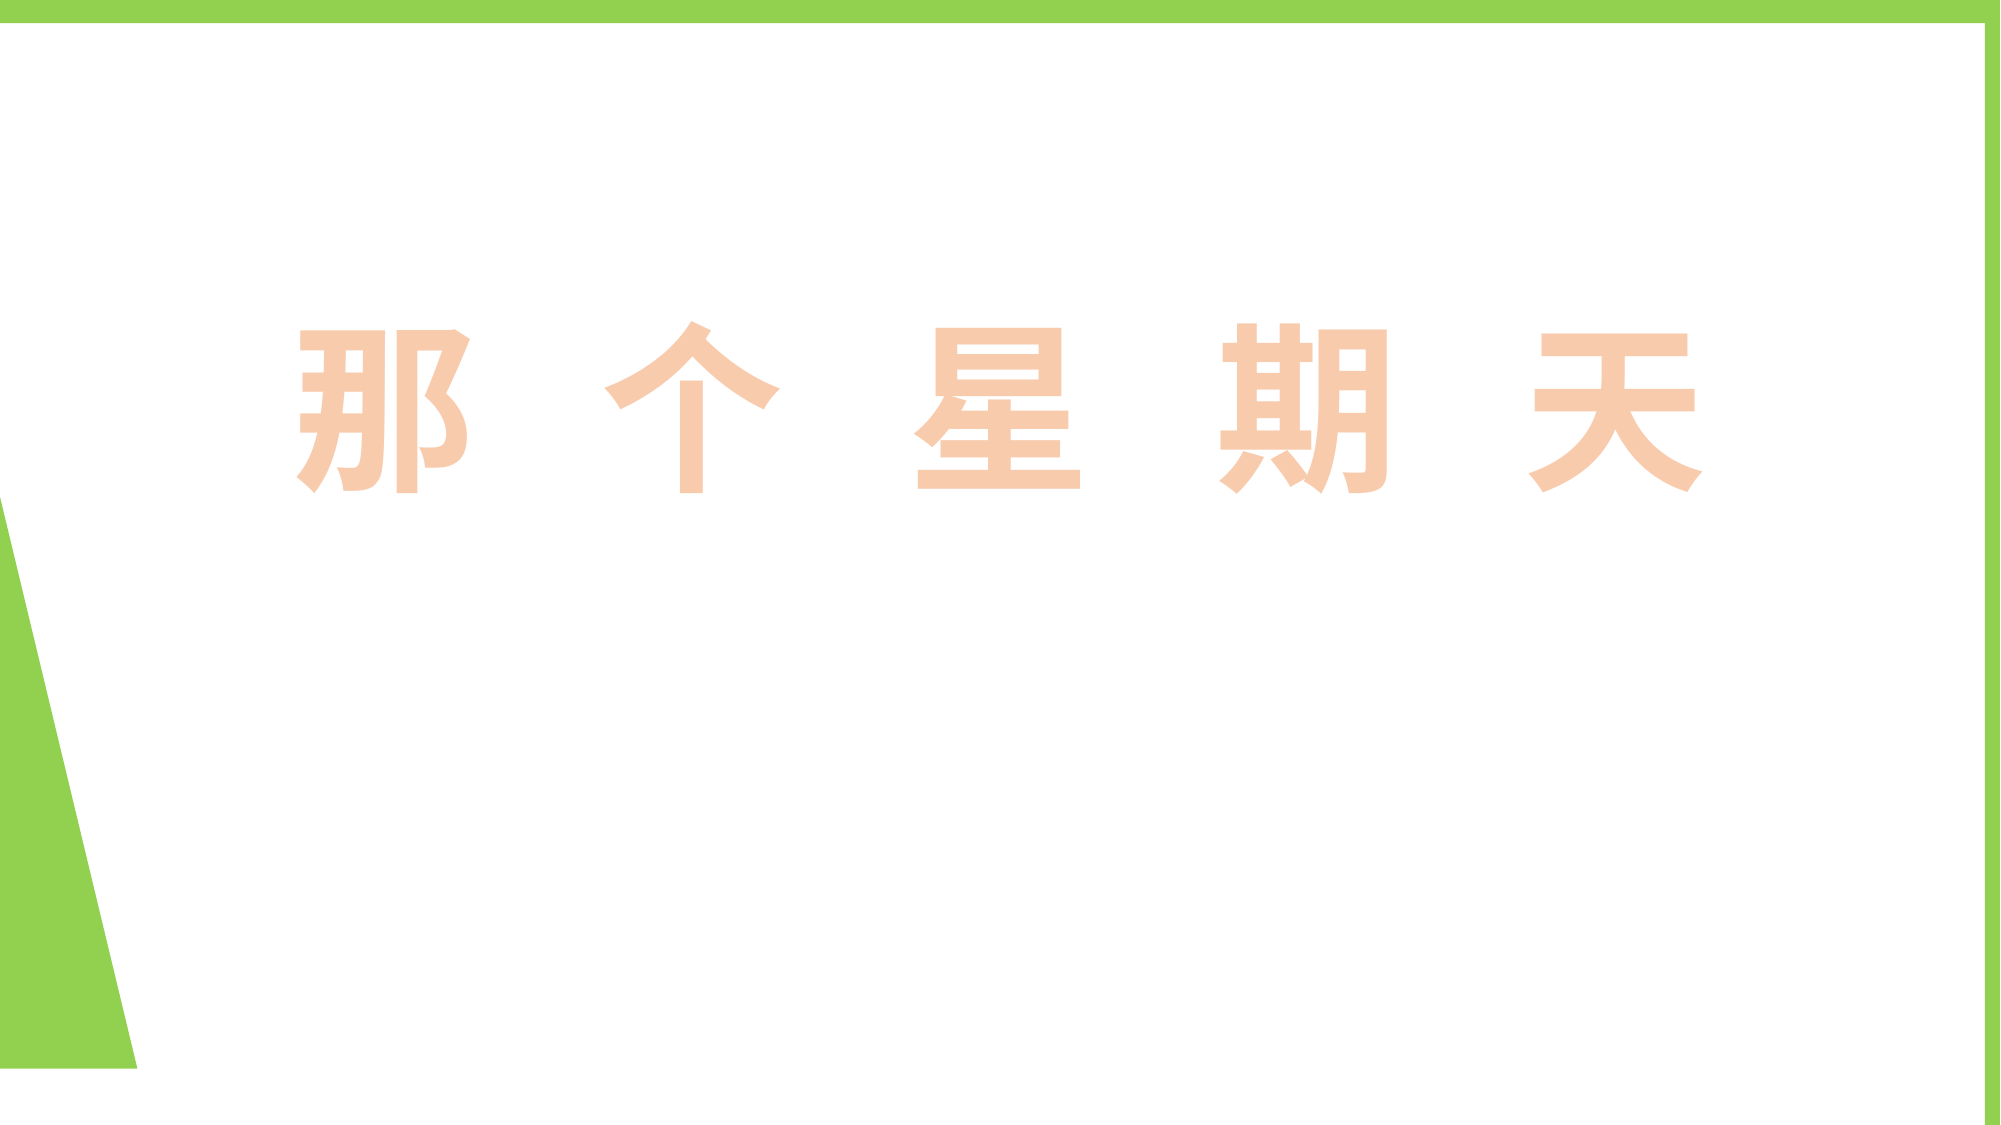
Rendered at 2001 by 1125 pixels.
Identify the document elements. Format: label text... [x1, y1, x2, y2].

text_box [0, 496, 139, 1070]
text_box 那 个 星 期 天 [277, 286, 1723, 522]
text_box [0, 0, 2000, 24]
text_box [1984, 24, 2000, 1125]
